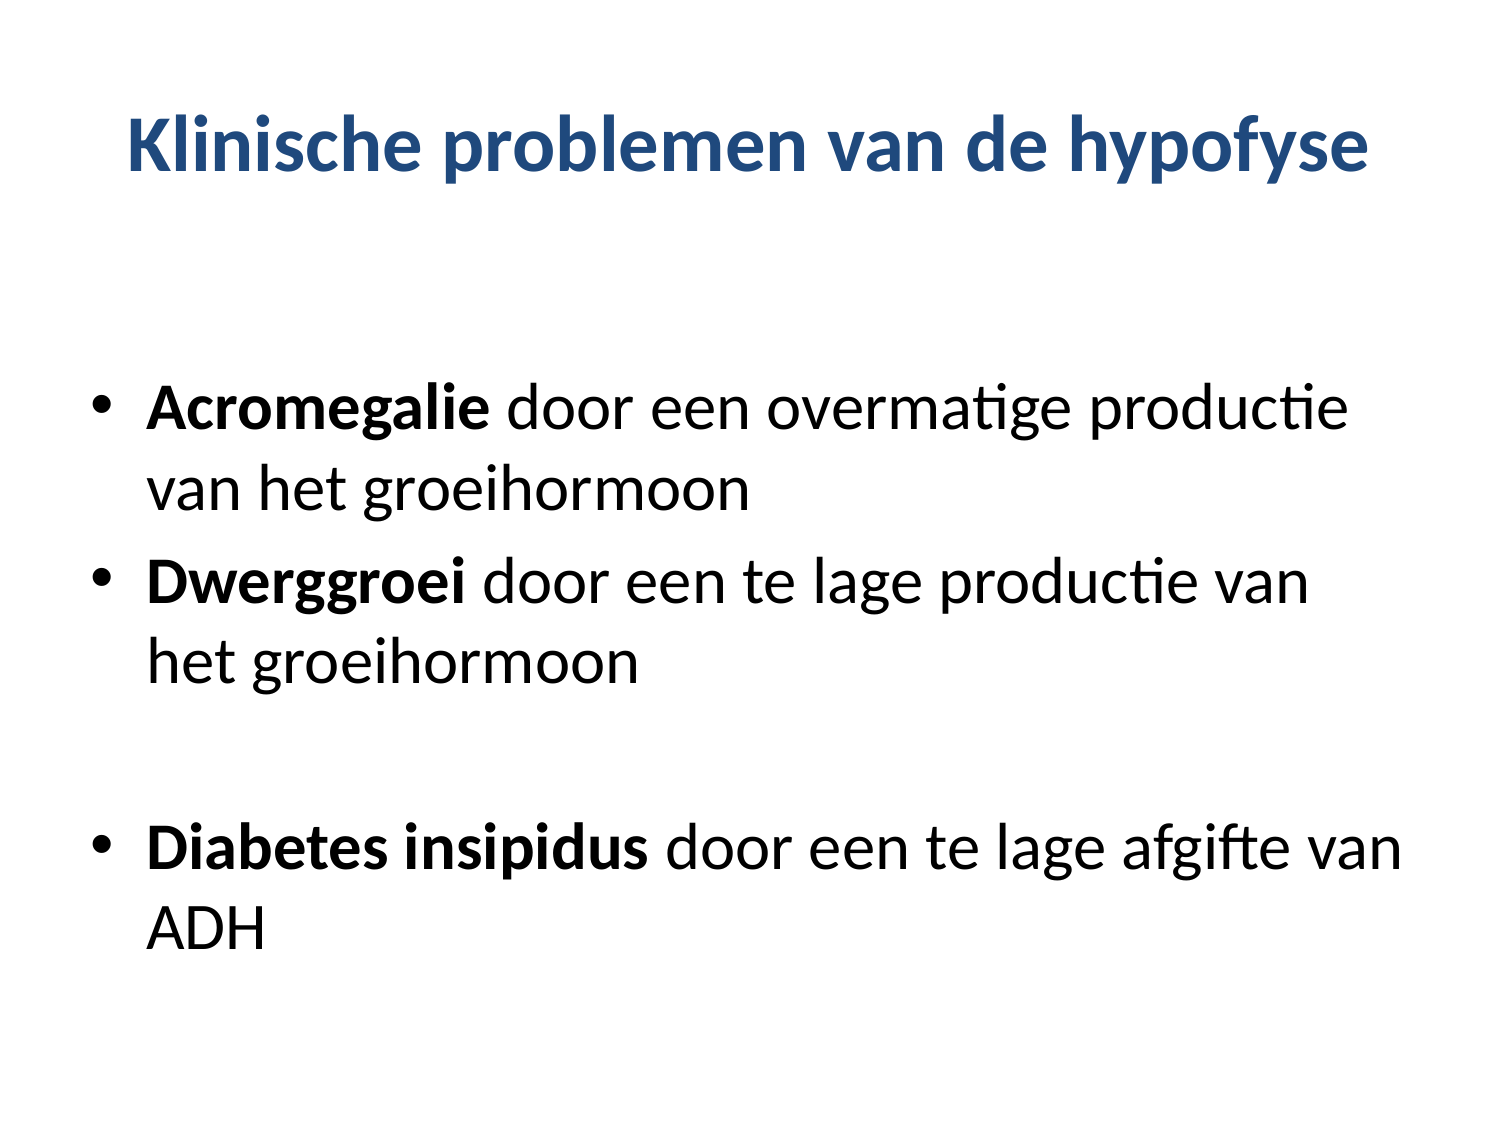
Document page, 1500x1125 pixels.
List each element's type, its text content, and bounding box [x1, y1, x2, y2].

title Klinische problemen van de hypofyse [75, 45, 1425, 233]
list Acromegalie door een overmatige productie van het groeihormoon Dwerggroei door een te lage productie van het groeihormoon Diabetes insipidus door een te lage afgifte van ADH [75, 262, 1425, 1005]
